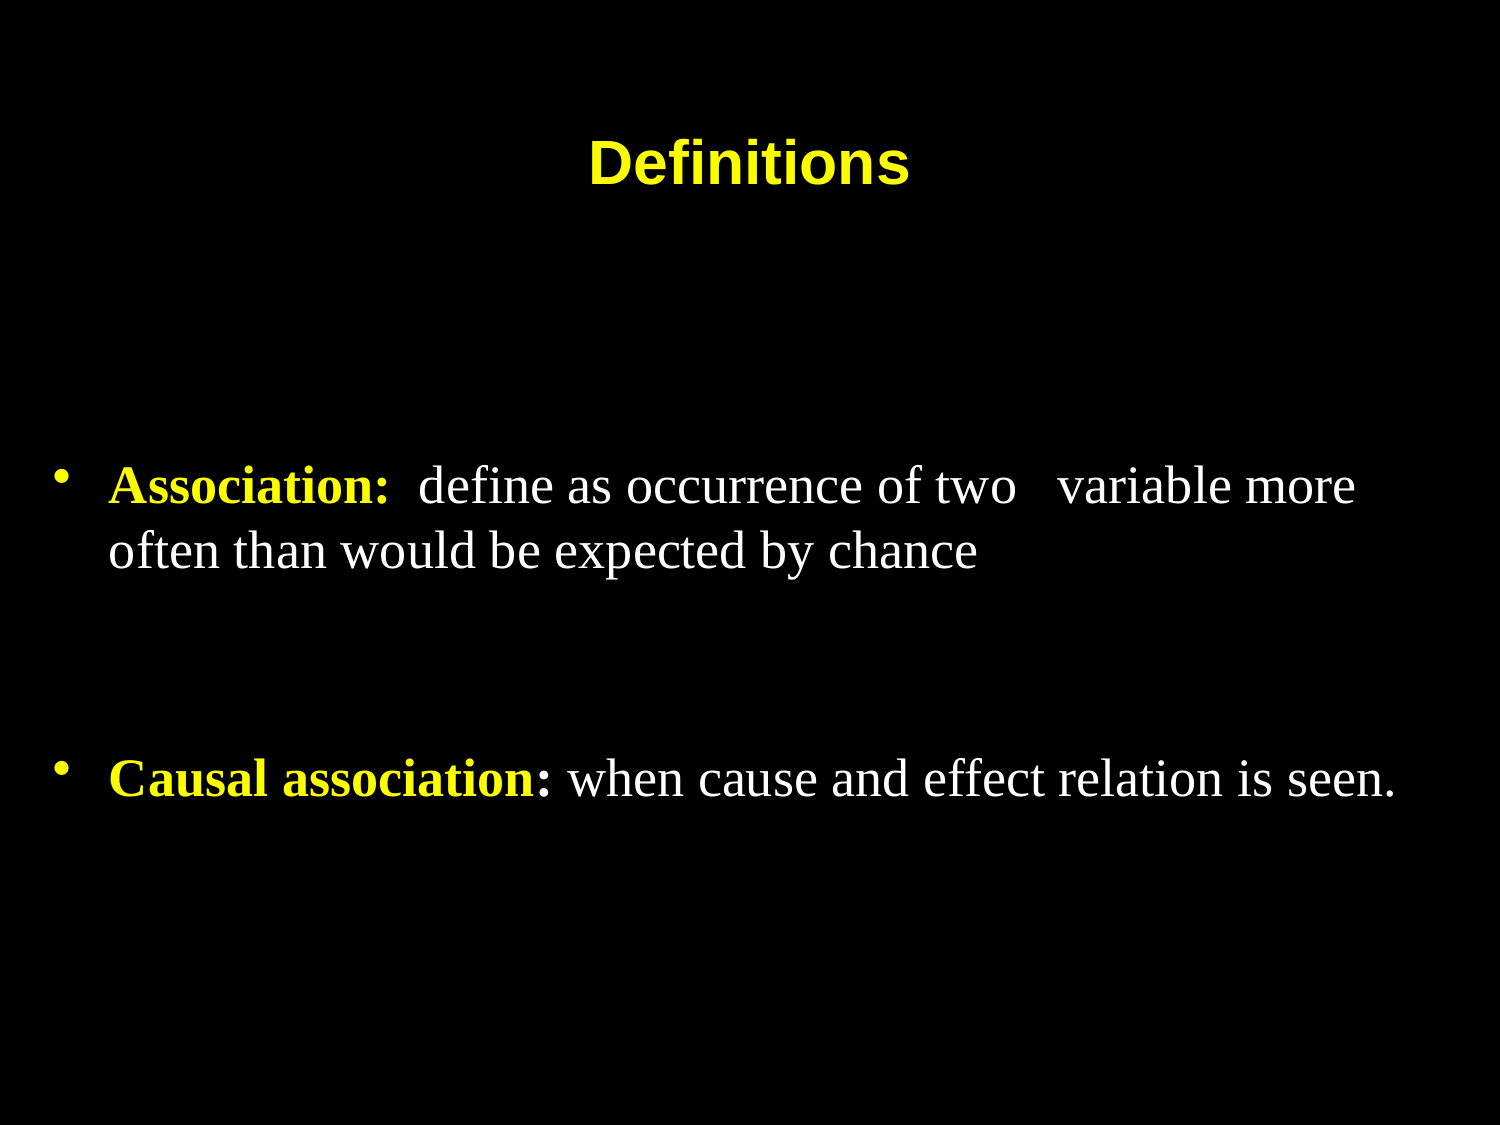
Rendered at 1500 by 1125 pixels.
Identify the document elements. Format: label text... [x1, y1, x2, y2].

title Definitions [112, 65, 1388, 254]
list Association: define as occurrence of two variable more often than would be expected by chance Causal association: when cause and effect relation is seen. [37, 290, 1476, 966]
